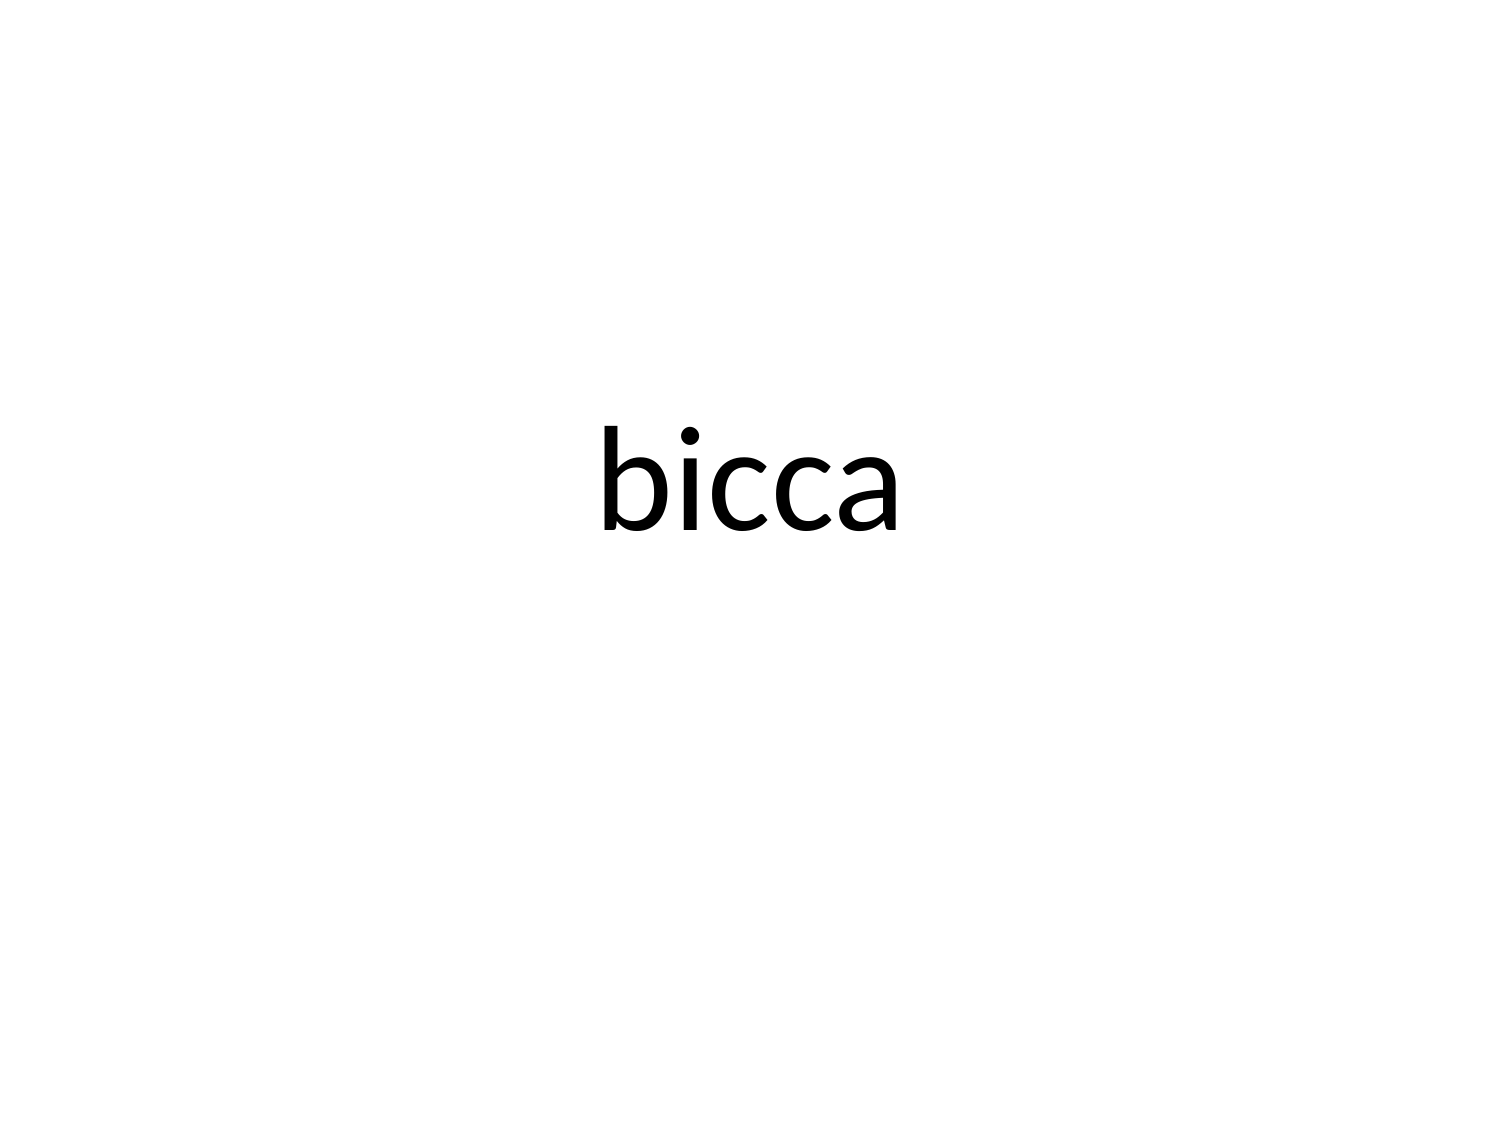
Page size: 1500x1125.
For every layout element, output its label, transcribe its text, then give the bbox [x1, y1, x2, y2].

title bicca [112, 349, 1388, 591]
